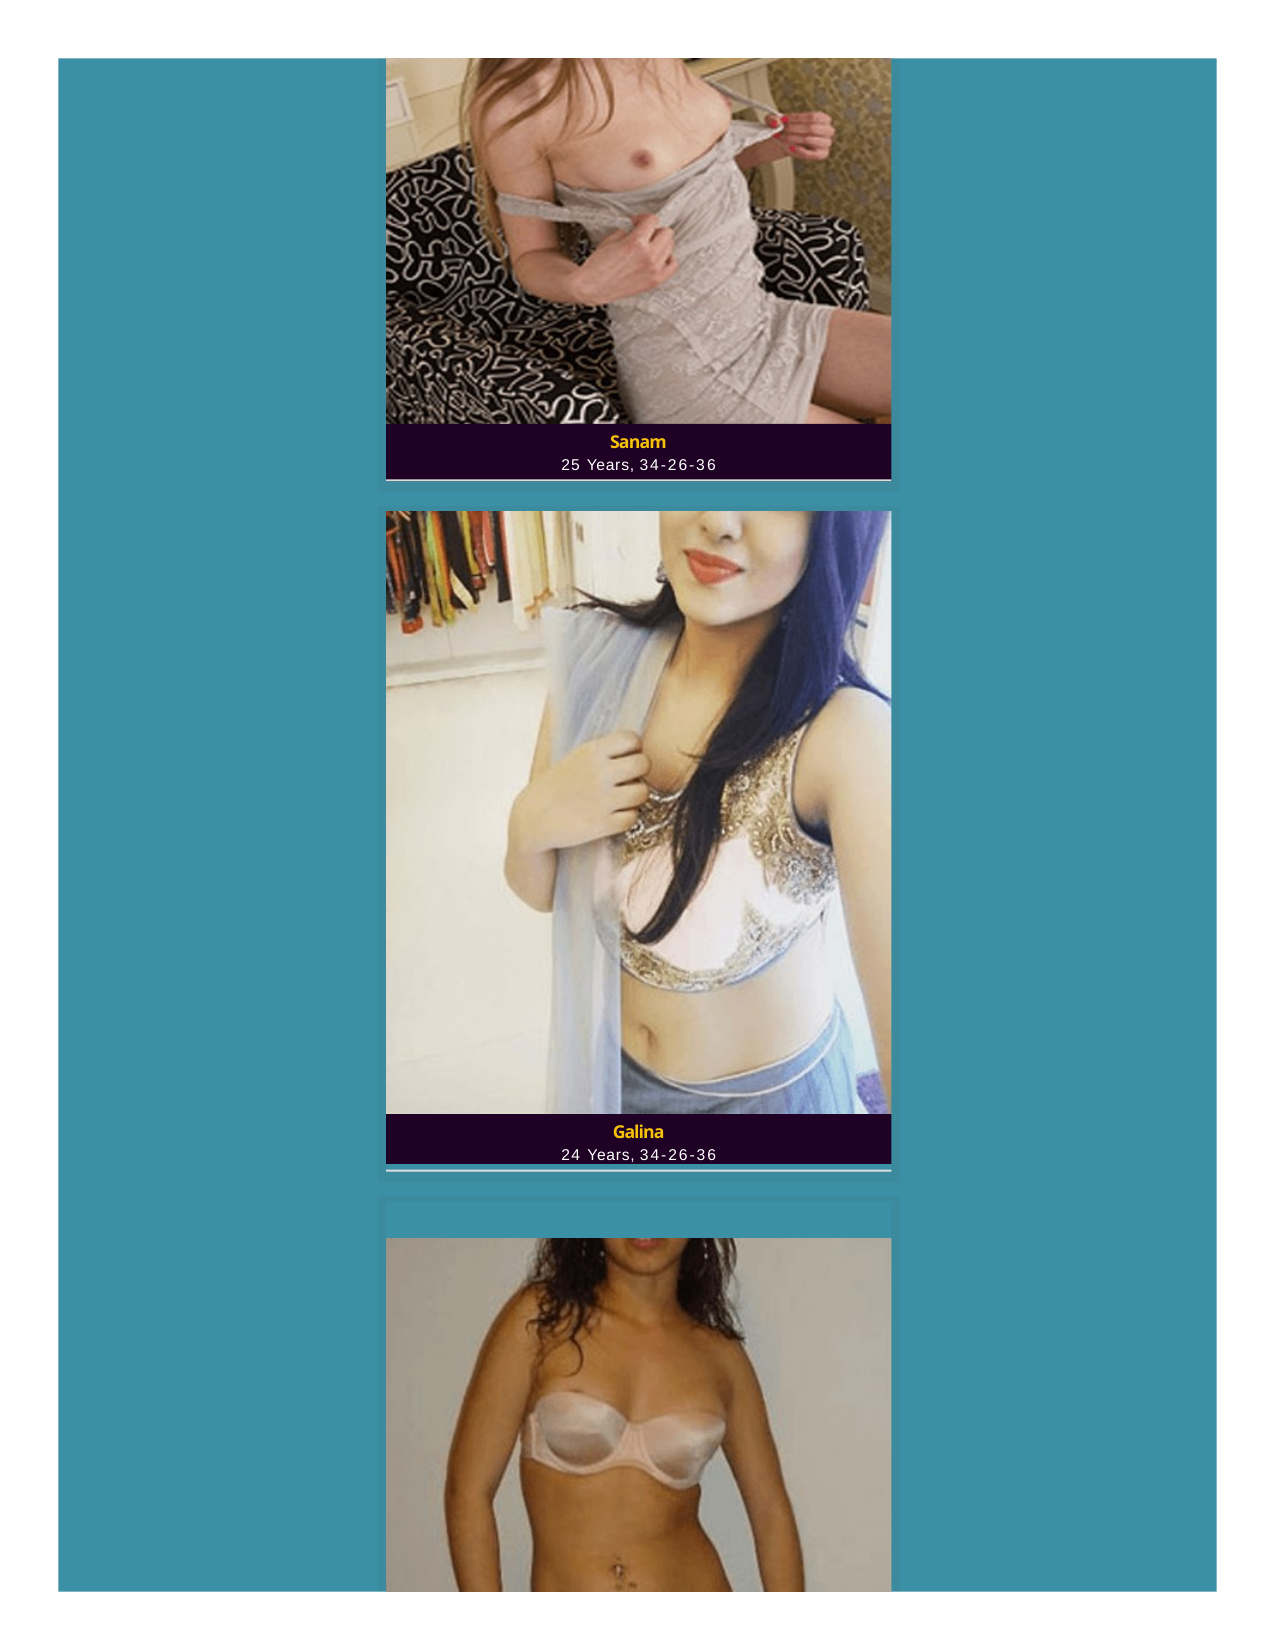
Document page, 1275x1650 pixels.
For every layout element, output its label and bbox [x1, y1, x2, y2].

text_box [377, 505, 900, 1183]
text_box [377, 1196, 900, 1592]
text_box [58, 58, 1217, 1592]
